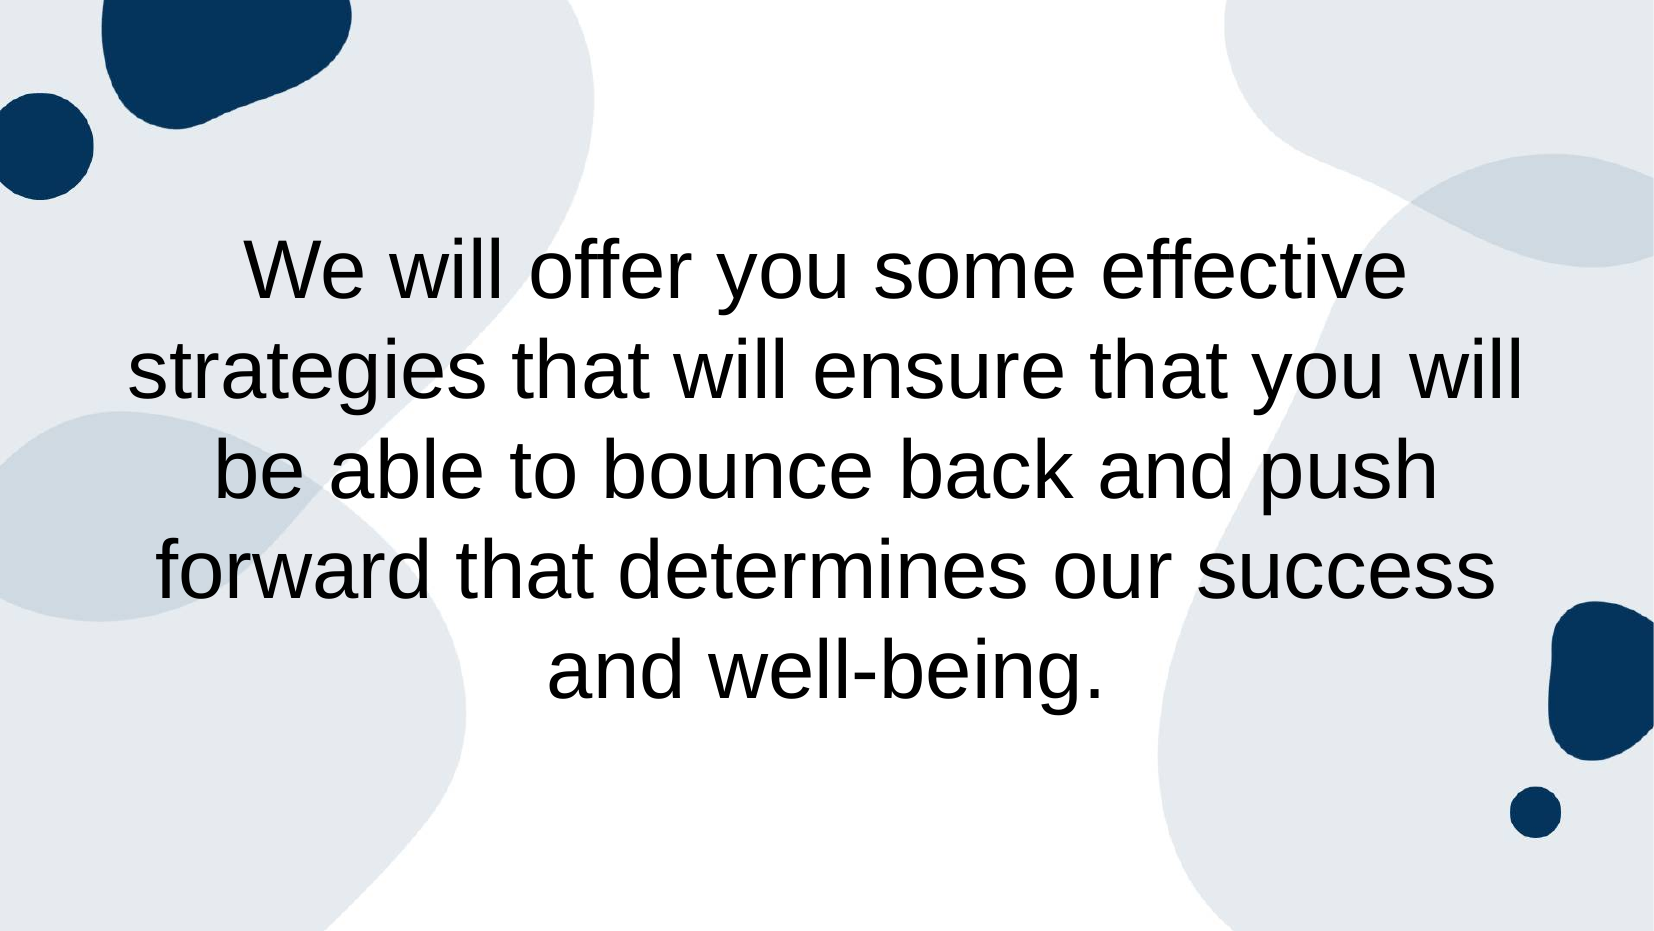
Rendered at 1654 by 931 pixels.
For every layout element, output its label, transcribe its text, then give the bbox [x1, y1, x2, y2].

subtitle We will offer you some effective strategies that will ensure that you will be able to bounce back and push forward that determines our success and well-being. [82, 105, 1571, 825]
picture [0, 0, 1654, 931]
